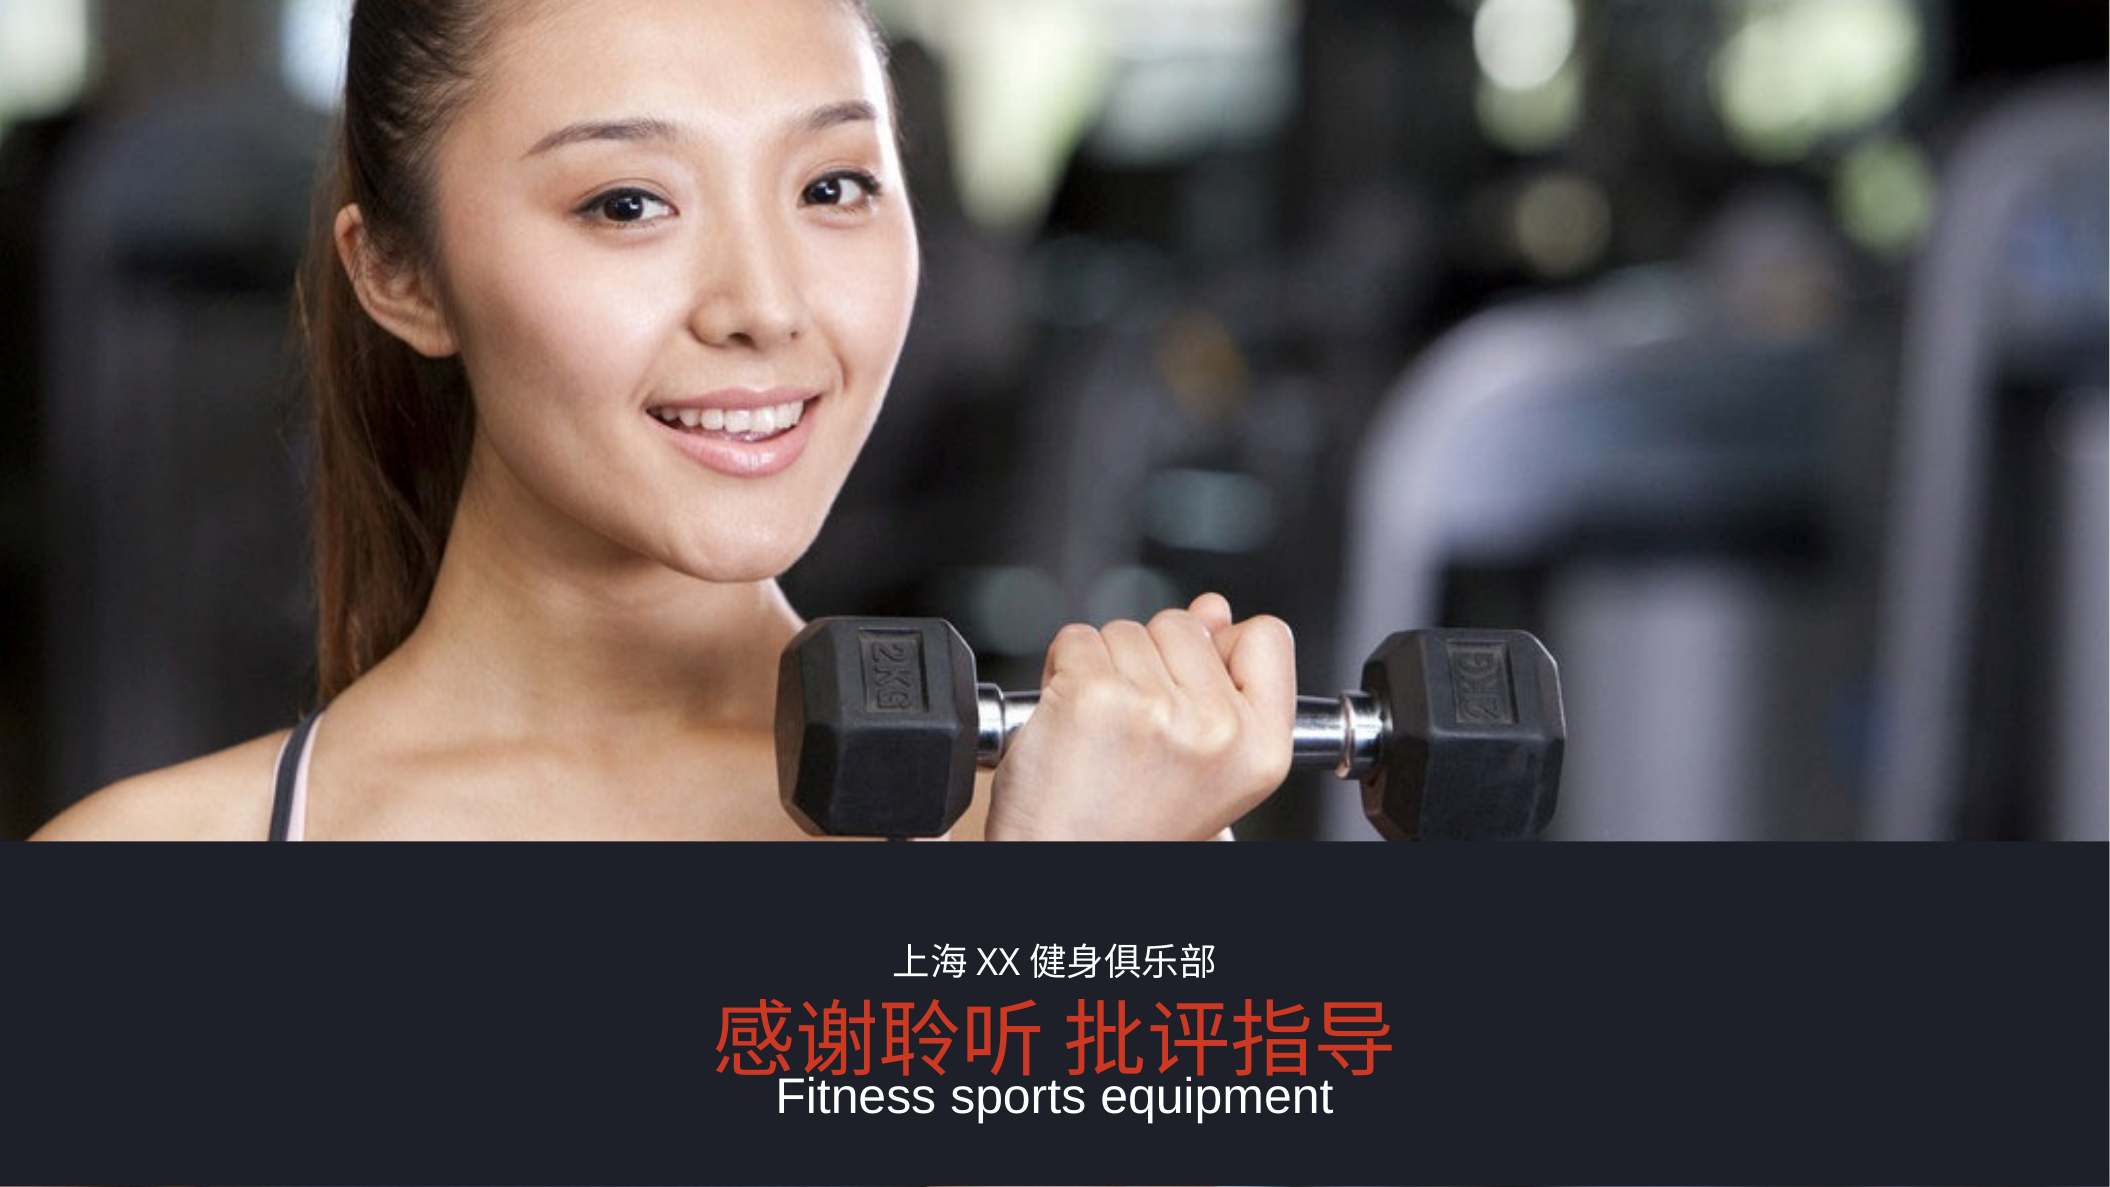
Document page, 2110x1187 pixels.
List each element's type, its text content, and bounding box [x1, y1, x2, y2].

text_box 上海XX健身俱乐部 [728, 931, 1381, 989]
text_box 感谢聆听 批评指导 [700, 980, 1409, 1092]
text_box [0, 0, 2110, 840]
text_box Fitness sports equipment [731, 1058, 1378, 1130]
text_box [0, 840, 2110, 1187]
